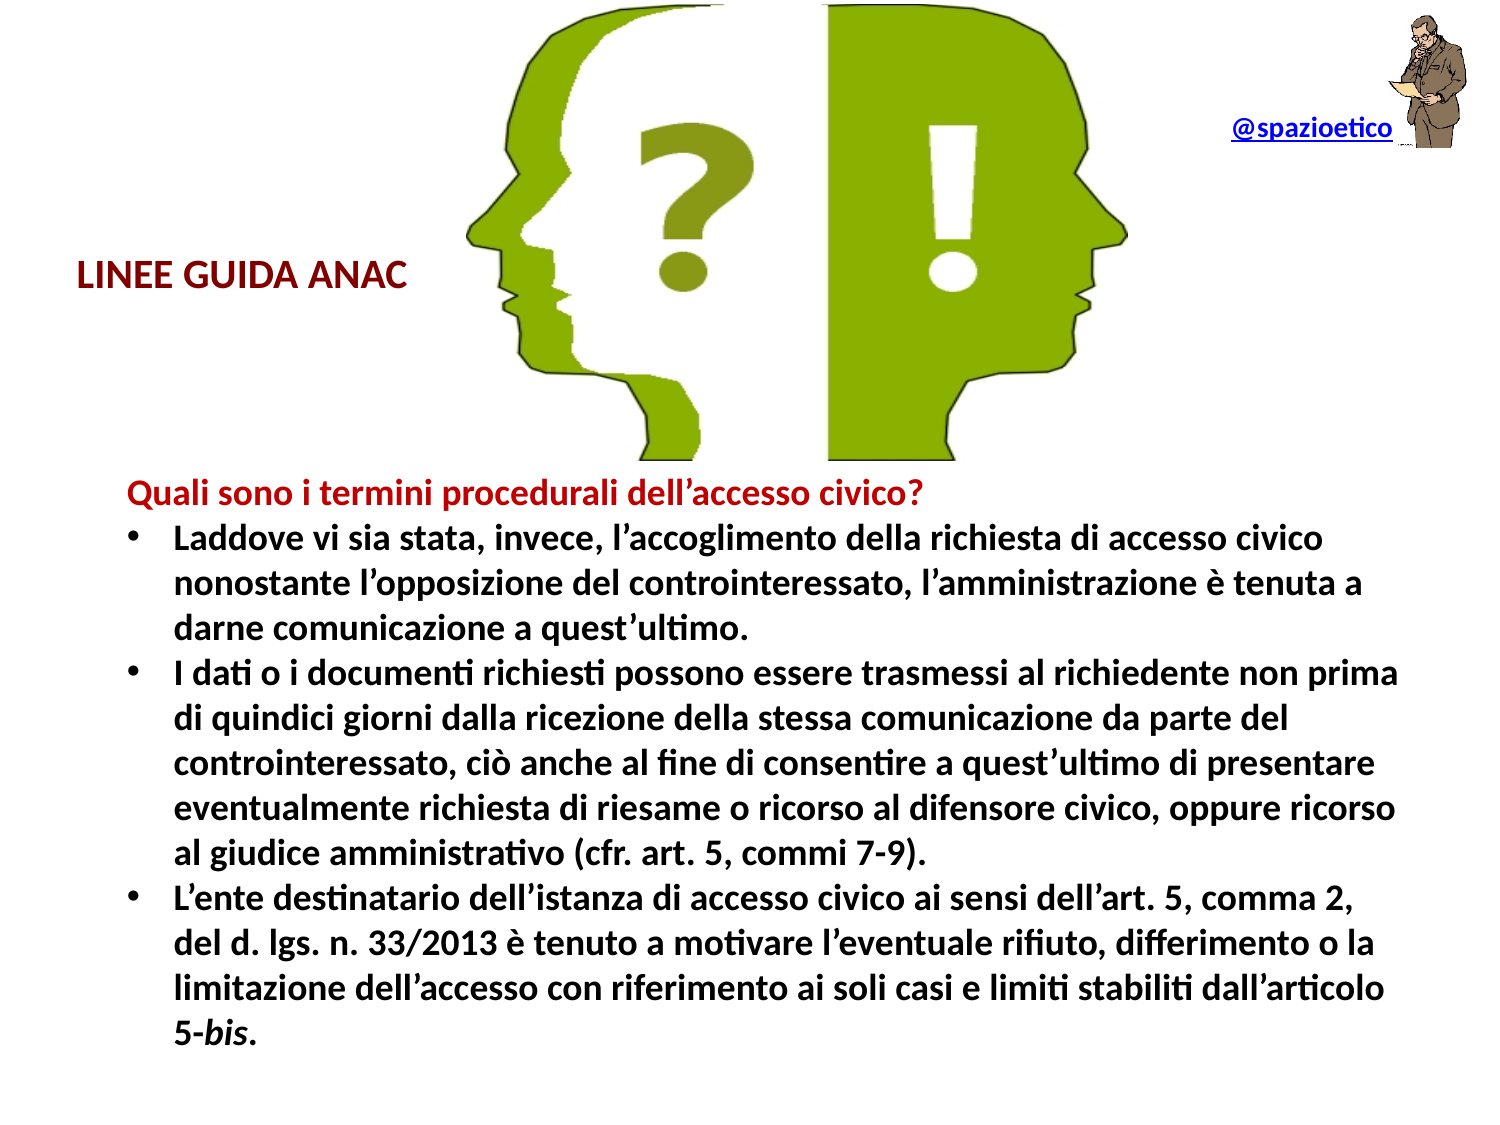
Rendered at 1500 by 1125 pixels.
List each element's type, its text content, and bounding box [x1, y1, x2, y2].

picture [466, 4, 1129, 462]
text_box Quali sono i termini procedurali dell’accesso civico? Laddove vi sia stata, invece, l’accoglimento della richiesta di accesso civico nonostante l’opposizione del controinteressato, l’amministrazione è tenuta a darne comunicazione a quest’ultimo. I dati o i documenti richiesti possono essere trasmessi al richiedente non prima di quindici giorni dalla ricezione della stessa comunicazione da parte del controinteressato, ciò anche al fine di consentire a quest’ultimo di presentare eventualmente richiesta di riesame o ricorso al difensore civico, oppure ricorso al giudice amministrativo (cfr. art. 5, commi 7-9). L’ente destinatario dell’istanza di accesso civico ai sensi dell’art. 5, comma 2, del d. lgs. n. 33/2013 è tenuto a motivare l’eventuale rifiuto, differimento o la limitazione dell’accesso con riferimento ai soli casi e limiti stabiliti dall’articolo 5-bis. [112, 460, 1424, 1061]
text_box LINEE GUIDA ANAC [17, 239, 461, 304]
picture [1372, 7, 1488, 148]
